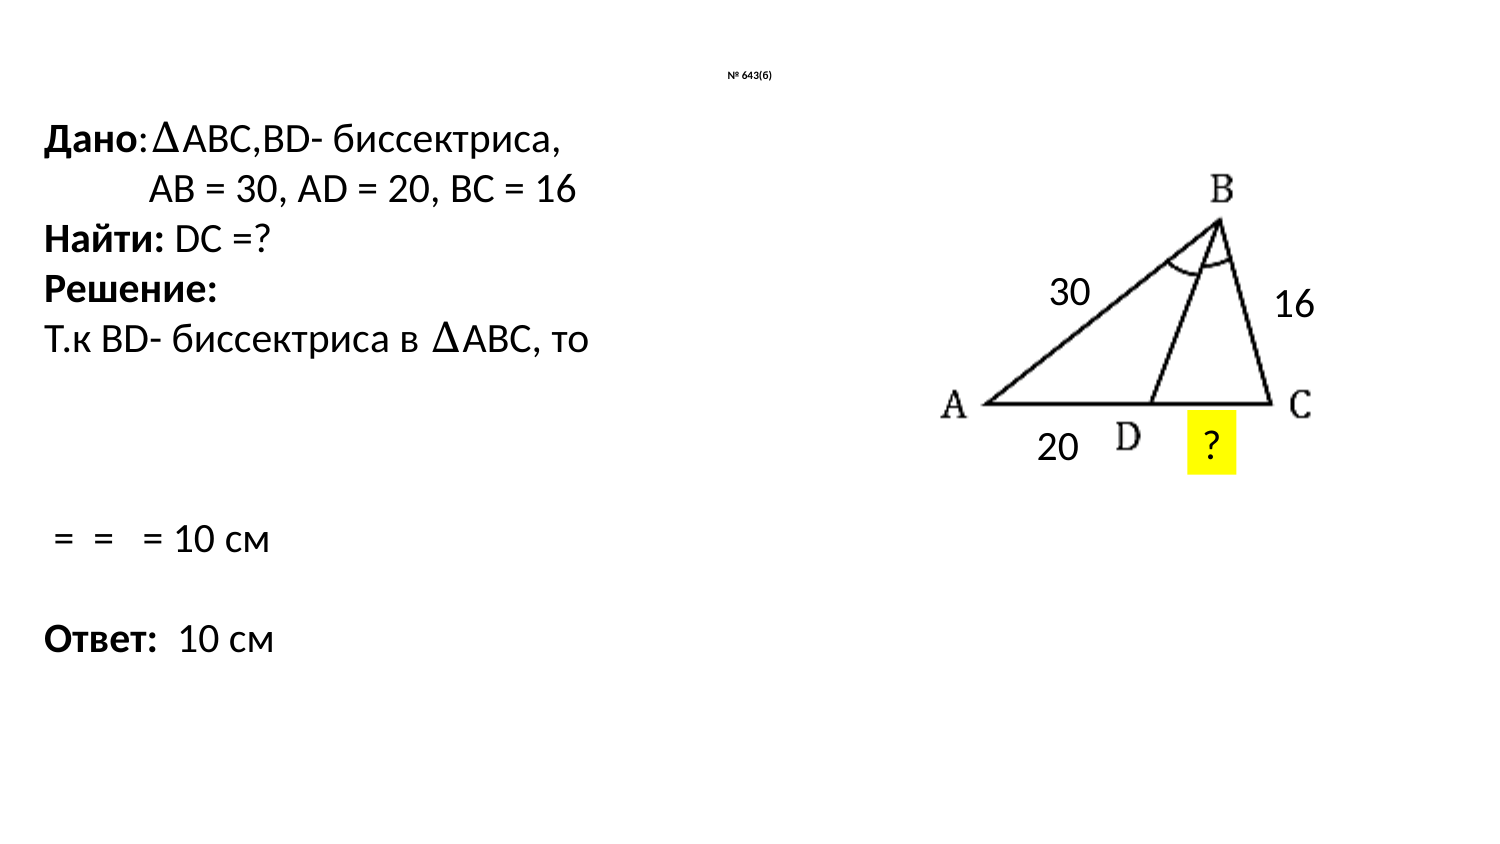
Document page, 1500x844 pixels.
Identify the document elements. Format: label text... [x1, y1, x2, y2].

title № 643(б) [75, 33, 1425, 103]
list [903, 149, 1371, 470]
